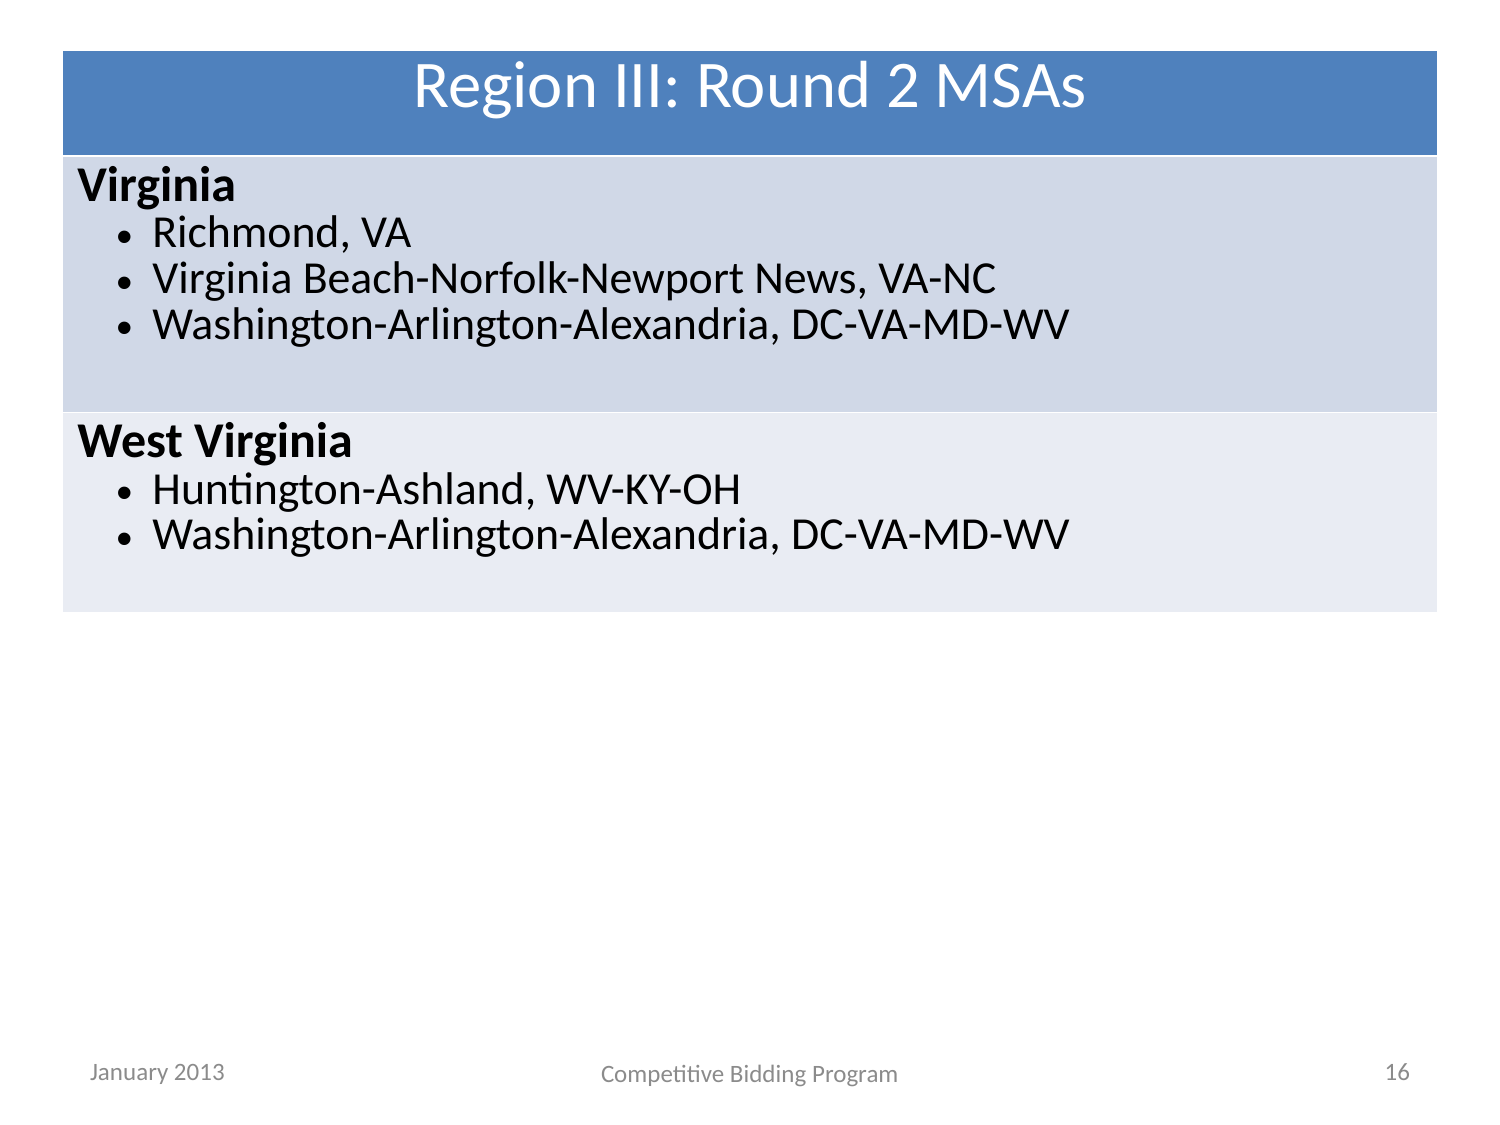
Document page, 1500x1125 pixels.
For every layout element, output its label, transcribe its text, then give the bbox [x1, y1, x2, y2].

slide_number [75, 1040, 425, 1100]
table_cell West Virginia Huntington-Ashland, WV-KY-OH Washington-Arlington-Alexandria, DC-VA-MD-WV [63, 413, 1437, 612]
footer Competitive Bidding Program [512, 1042, 988, 1103]
table_cell Virginia Richmond, VA Virginia Beach-Norfolk-Newport News, VA-NC Washington-Arlington-Alexandria, DC-VA-MD-WV [63, 157, 1437, 412]
table_header Region III: Round 2 MSAs [63, 51, 1437, 155]
slide_number 16 [1074, 1040, 1425, 1100]
